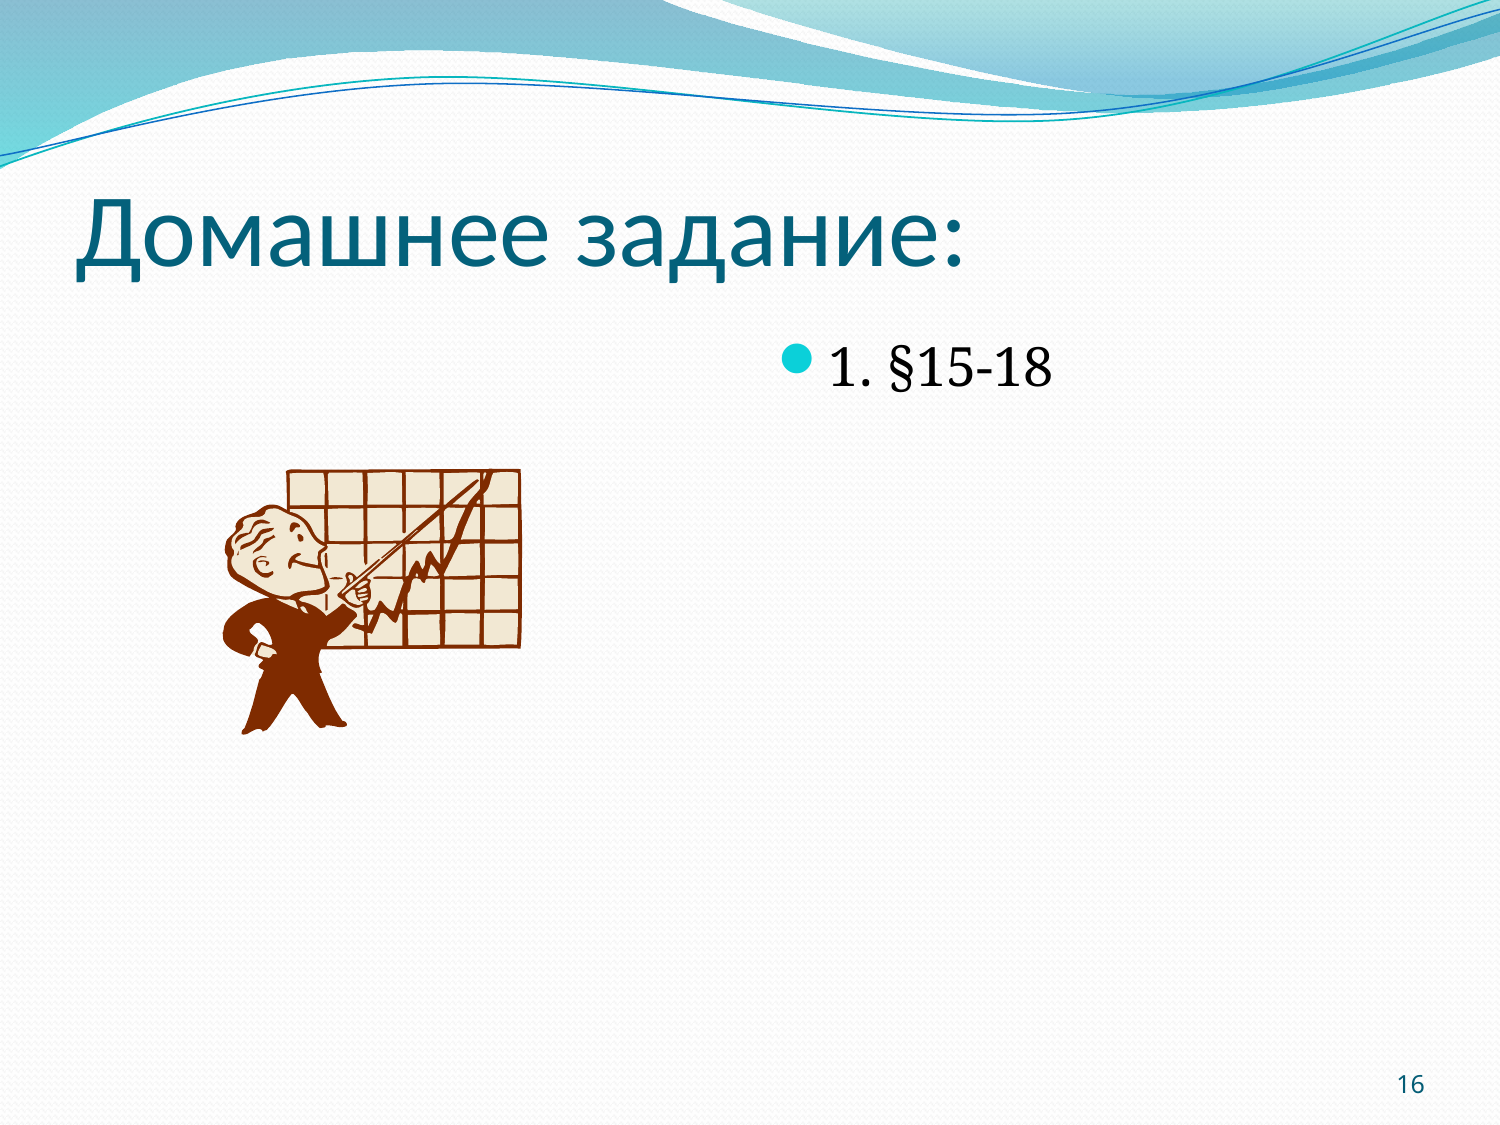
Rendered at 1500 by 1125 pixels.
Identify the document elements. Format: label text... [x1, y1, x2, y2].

list 1. §15-18 [762, 324, 1426, 1001]
slide_number 16 [1299, 1042, 1425, 1103]
picture [222, 468, 523, 736]
title Домашнее задание: [74, 62, 1426, 288]
